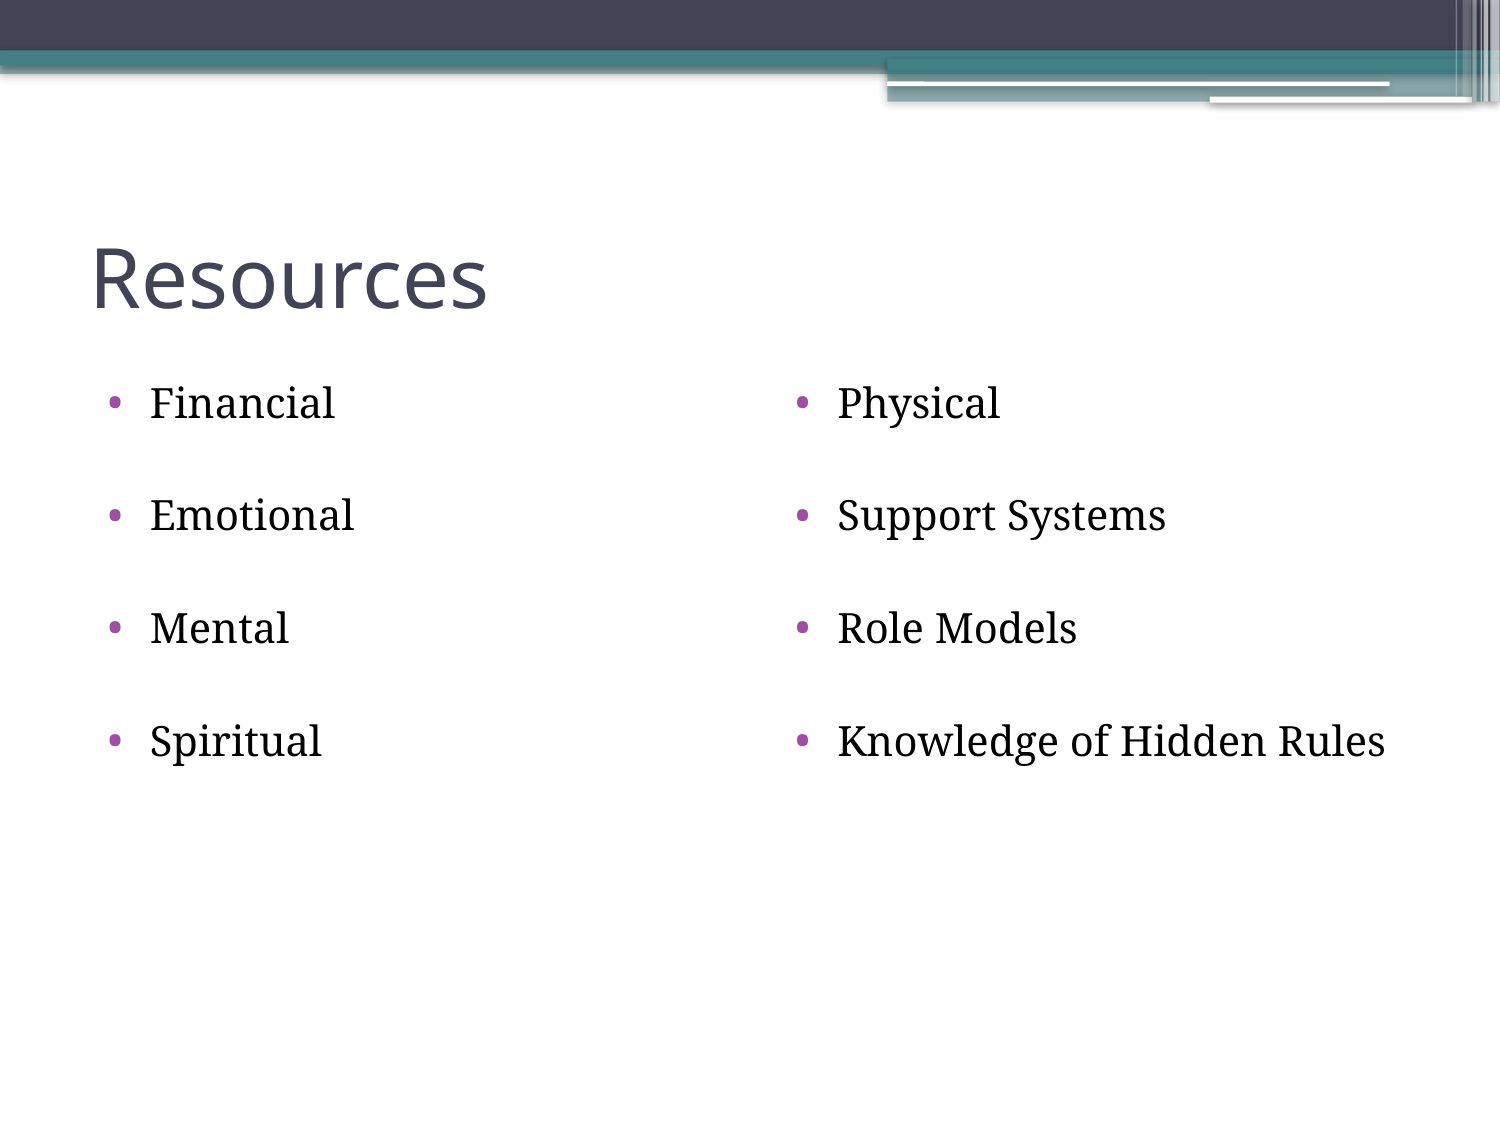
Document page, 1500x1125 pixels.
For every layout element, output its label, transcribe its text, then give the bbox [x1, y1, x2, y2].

list Physical Support Systems Role Models Knowledge of Hidden Rules [762, 368, 1425, 1112]
title Resources [75, 187, 1425, 363]
list Financial Emotional Mental Spiritual [75, 368, 738, 1112]
